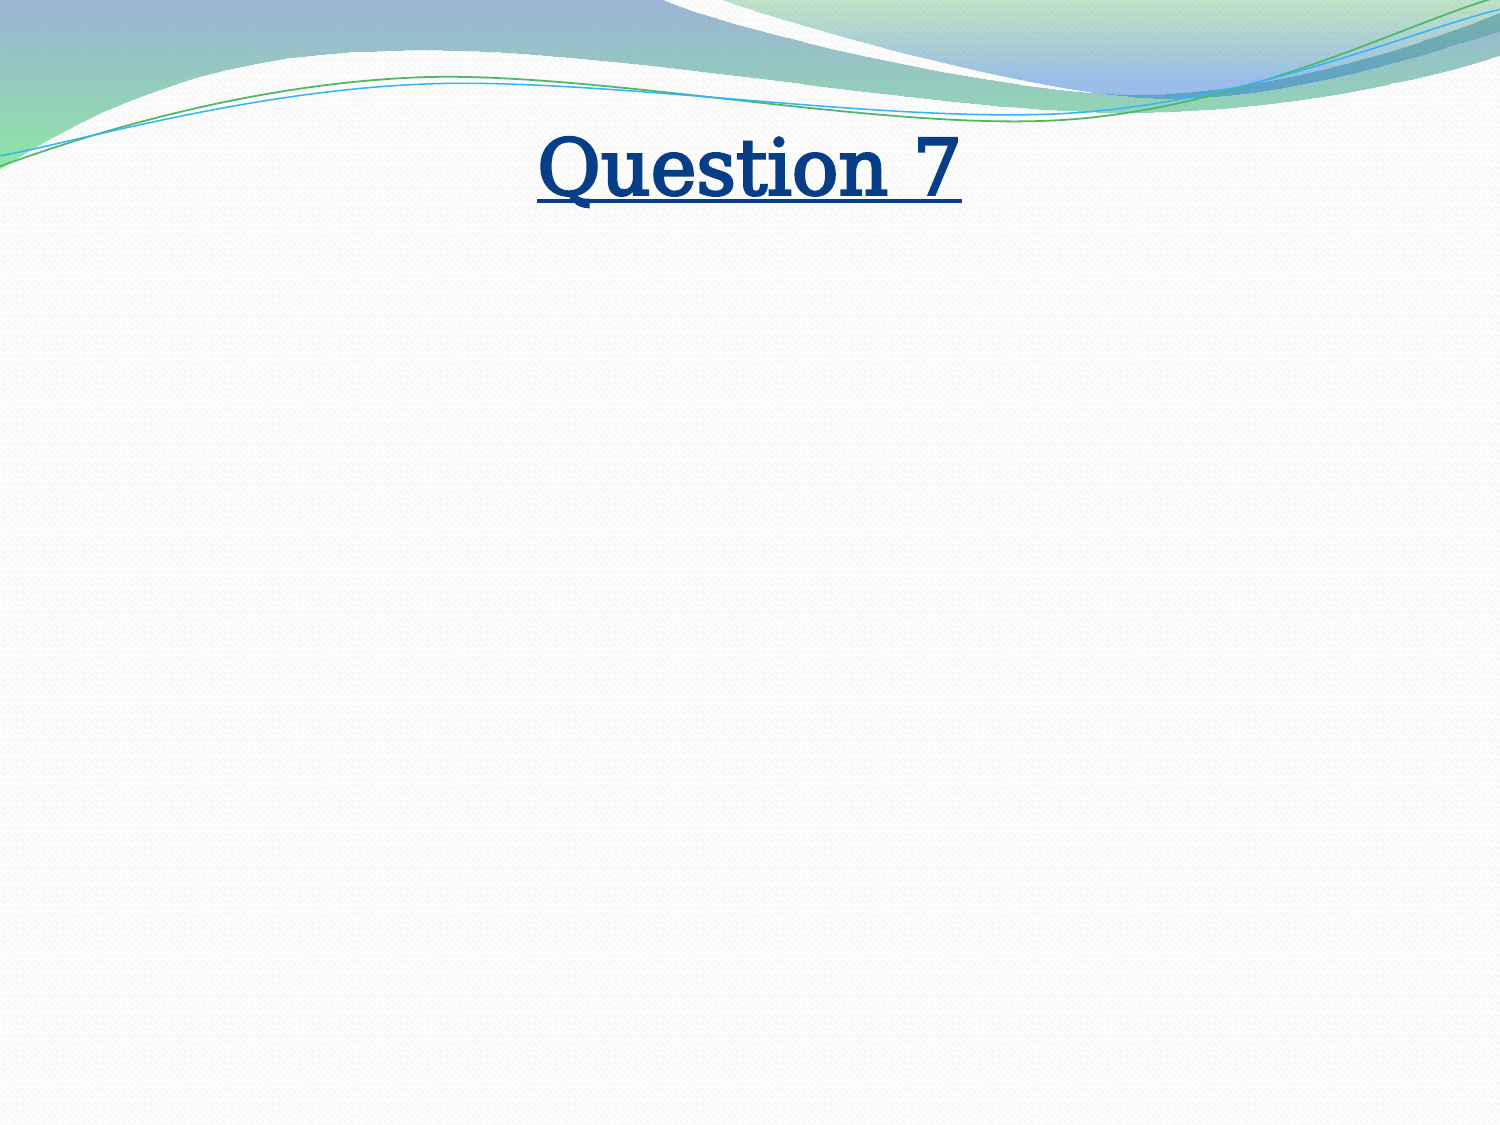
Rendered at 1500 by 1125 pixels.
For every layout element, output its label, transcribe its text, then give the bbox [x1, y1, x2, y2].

title Question 7 [75, 115, 1425, 303]
